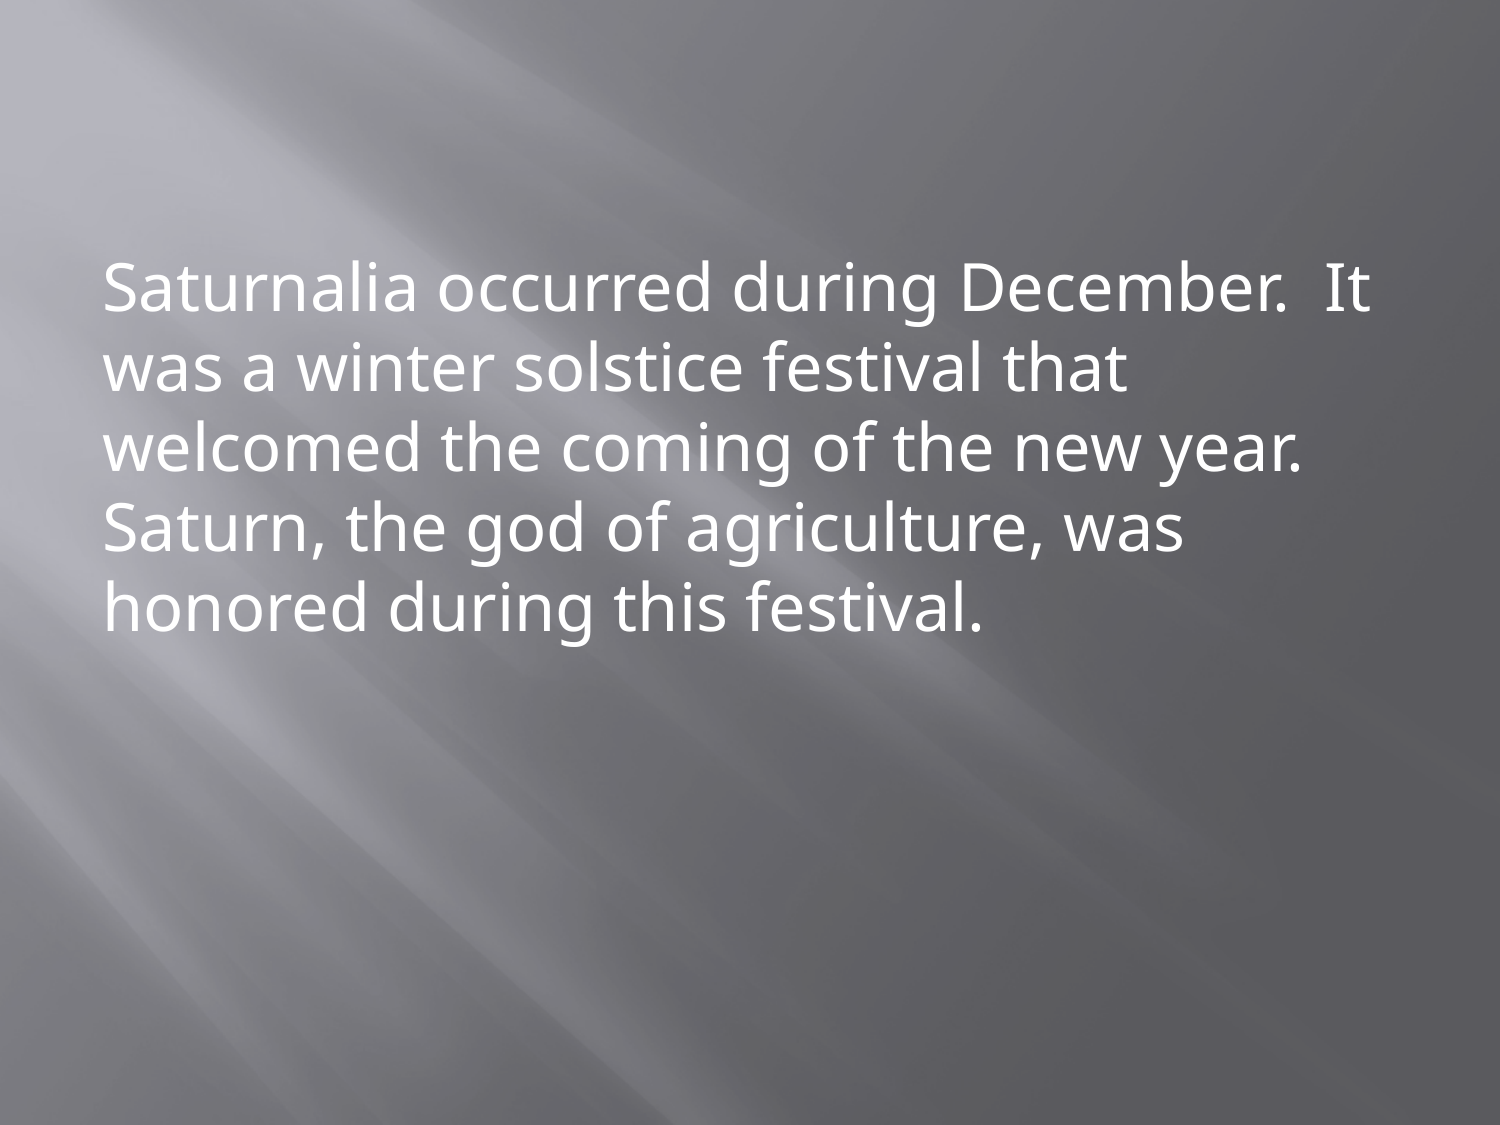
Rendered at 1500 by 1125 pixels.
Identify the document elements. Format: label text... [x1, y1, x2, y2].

text_box Saturnalia occurred during December. It was a winter solstice festival that welcomed the coming of the new year. Saturn, the god of agriculture, was honored during this festival. [87, 237, 1463, 812]
